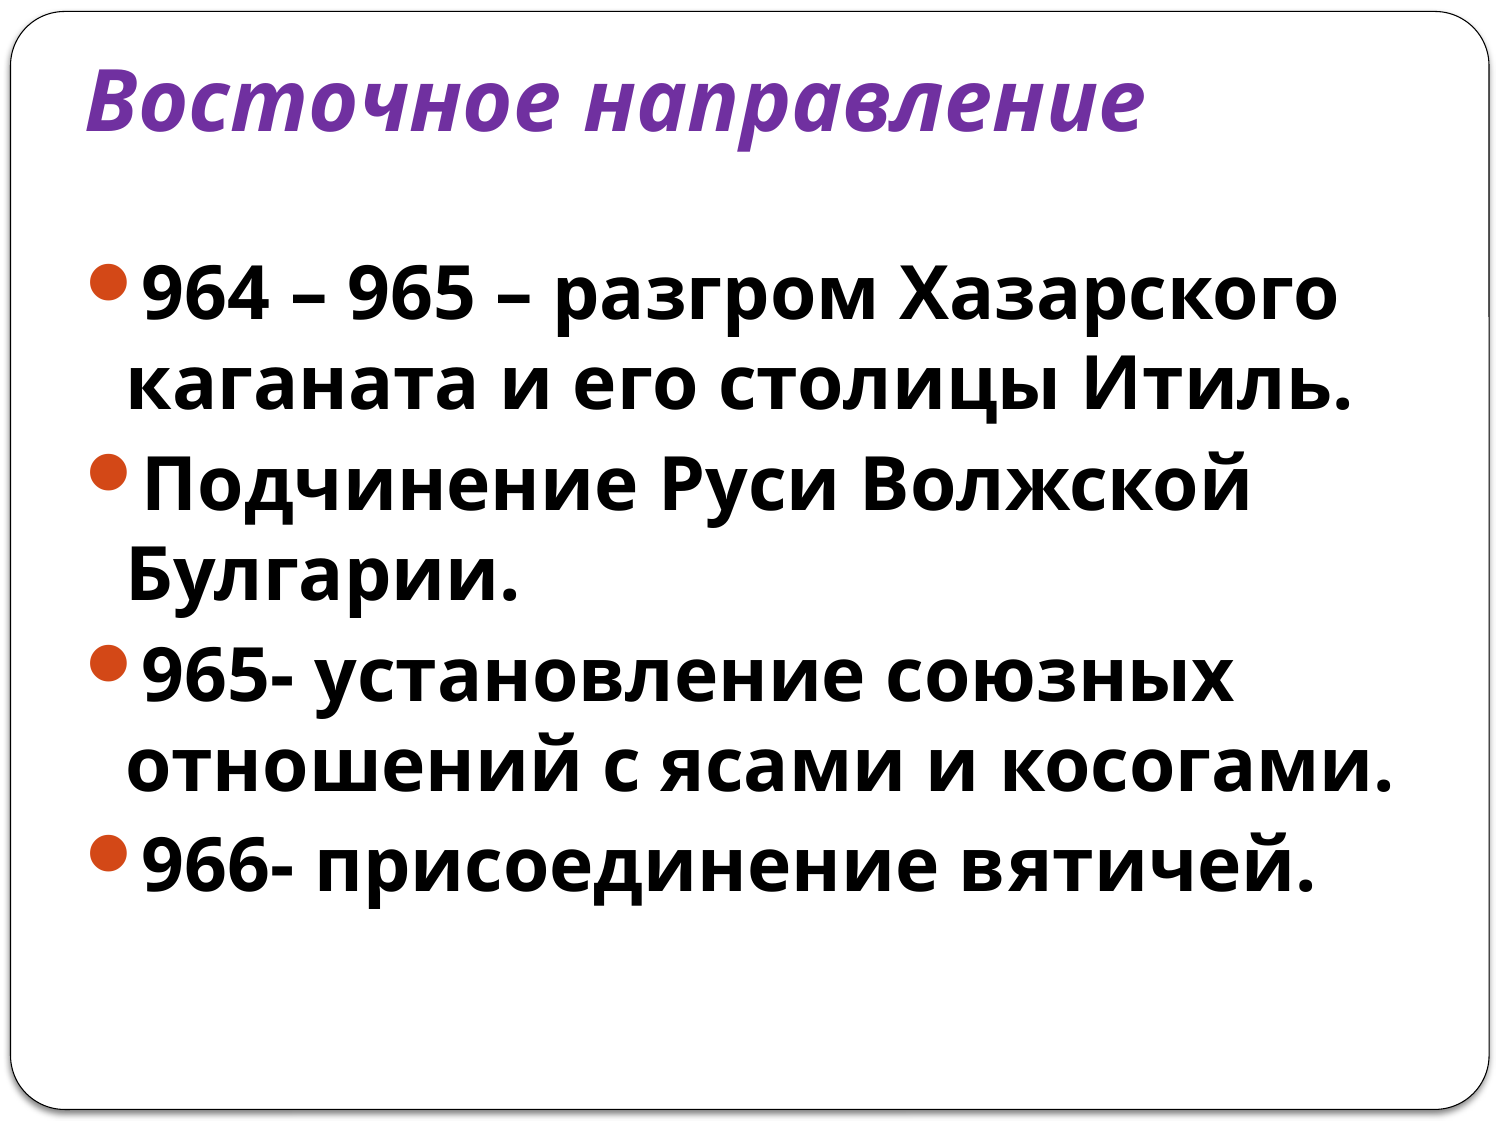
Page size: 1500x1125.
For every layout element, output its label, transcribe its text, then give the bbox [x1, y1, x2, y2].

title Восточное направление [70, 35, 1425, 233]
list 964 – 965 – разгром Хазарского каганата и его столицы Итиль. Подчинение Руси Волжской Булгарии. 965- установление союзных отношений с ясами и косогами. 966- присоединение вятичей. [70, 237, 1425, 1055]
